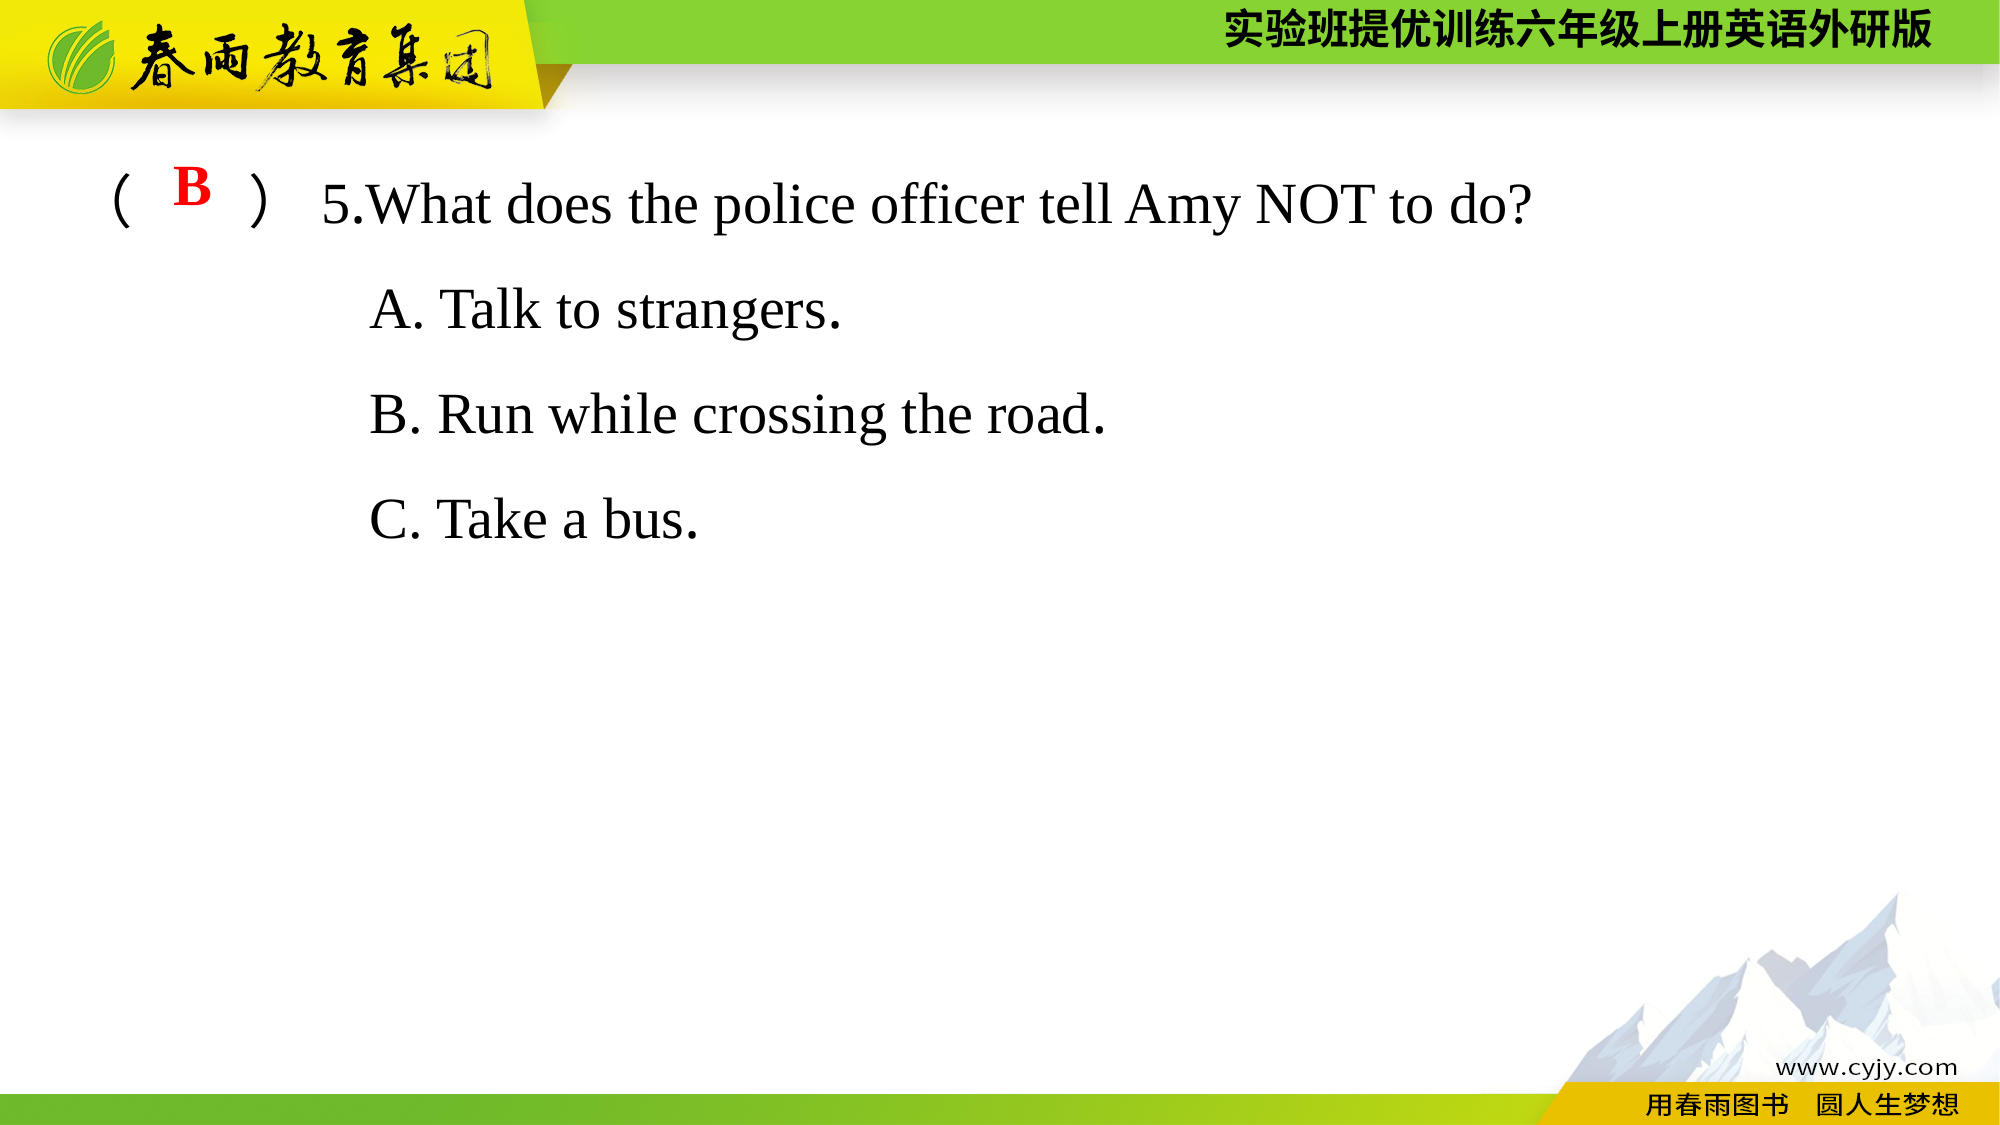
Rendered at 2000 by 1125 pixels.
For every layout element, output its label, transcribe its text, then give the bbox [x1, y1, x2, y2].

picture [0, 0, 2000, 1125]
list （ ）5.What does the police officer tell Amy NOT to do? A. Talk to strangers. B. Run while crossing the road. C. Take a bus. [59, 122, 1944, 562]
text_box B [158, 140, 228, 225]
